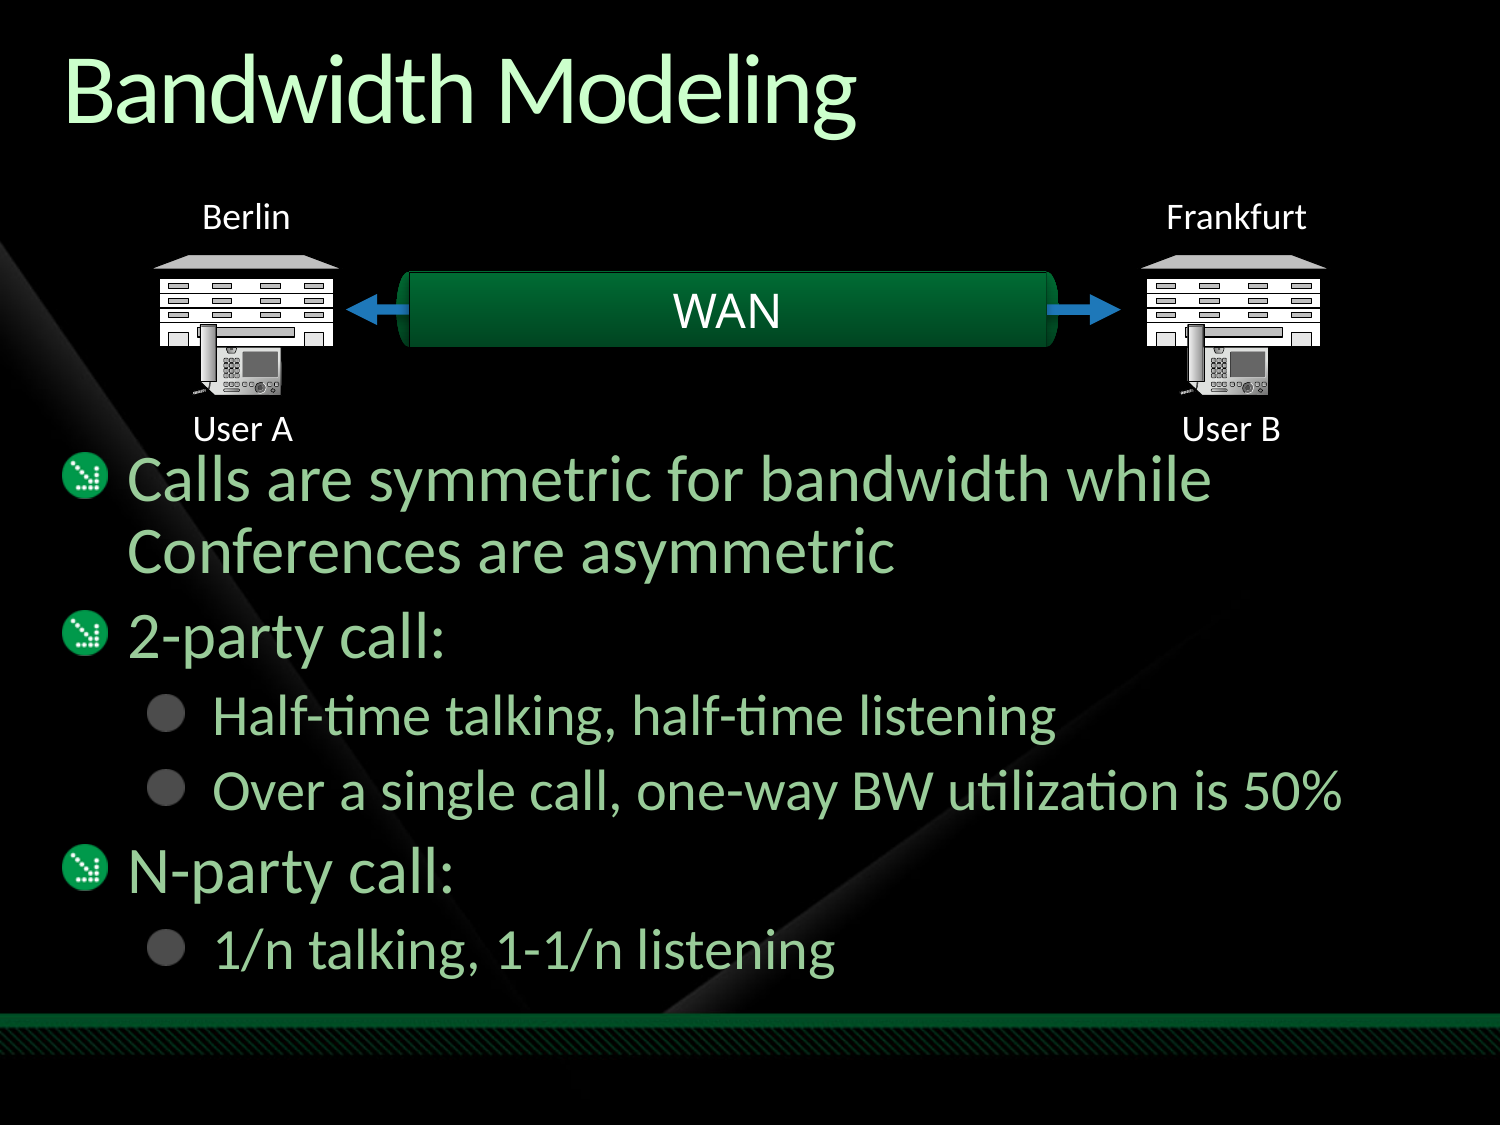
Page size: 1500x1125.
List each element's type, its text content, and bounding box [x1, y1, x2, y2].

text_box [189, 321, 285, 399]
text_box WAN [409, 271, 1047, 309]
title Bandwidth Modeling [62, 37, 1438, 147]
text_box [397, 327, 401, 339]
text_box Frankfurt [1151, 184, 1323, 245]
text_box User A [177, 396, 309, 457]
text_box Berlin [187, 184, 307, 245]
picture [147, 694, 185, 732]
picture [147, 929, 185, 966]
picture [147, 769, 185, 806]
picture [0, 0, 1500, 1125]
text_box User B [1166, 396, 1297, 457]
text_box WAN [409, 320, 1047, 347]
text_box [396, 280, 401, 304]
list Calls are symmetric for bandwidth while Conferences are asymmetric 2-party call: Half-time talking, half-time listening Over a single call, one-way BW utilization is 50% N-party call: 1/n talking, 1-1/n listening [62, 444, 1500, 1013]
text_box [146, 246, 347, 373]
text_box [1055, 282, 1059, 304]
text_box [1176, 321, 1272, 399]
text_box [1133, 246, 1334, 373]
